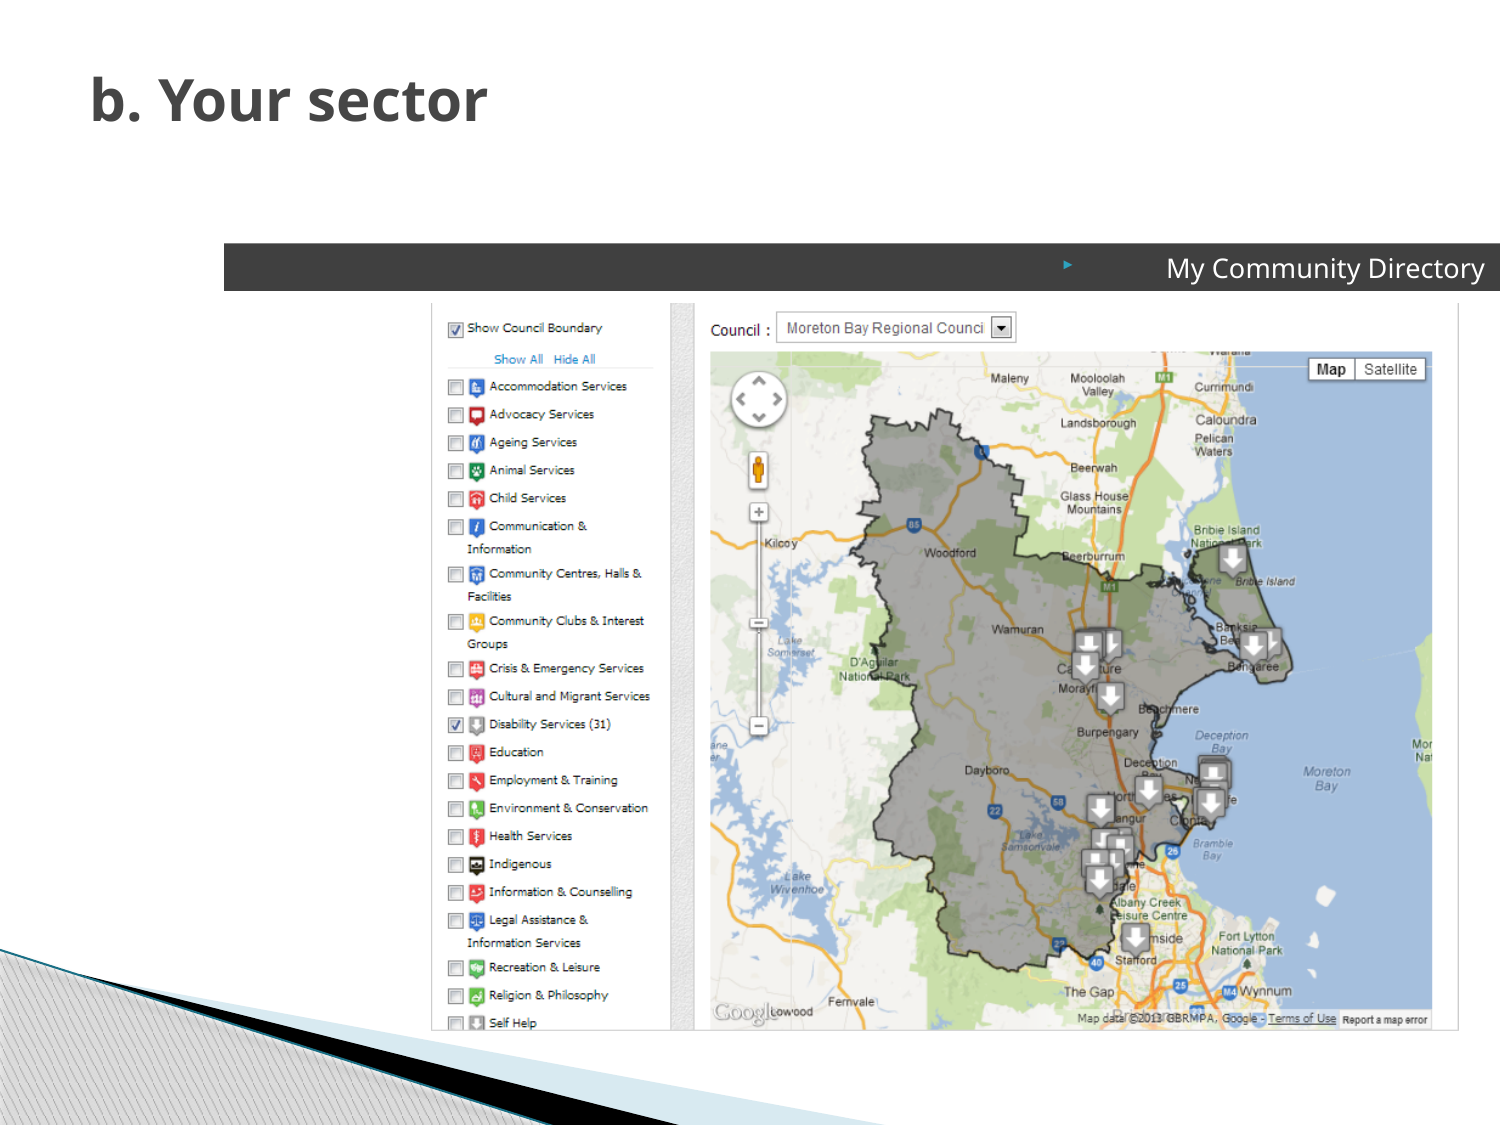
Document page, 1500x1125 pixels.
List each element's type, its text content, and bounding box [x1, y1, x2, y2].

picture [430, 302, 1459, 1031]
subtitle My Community Directory [224, 243, 1500, 291]
text_box b. Your sector [74, 45, 1425, 141]
